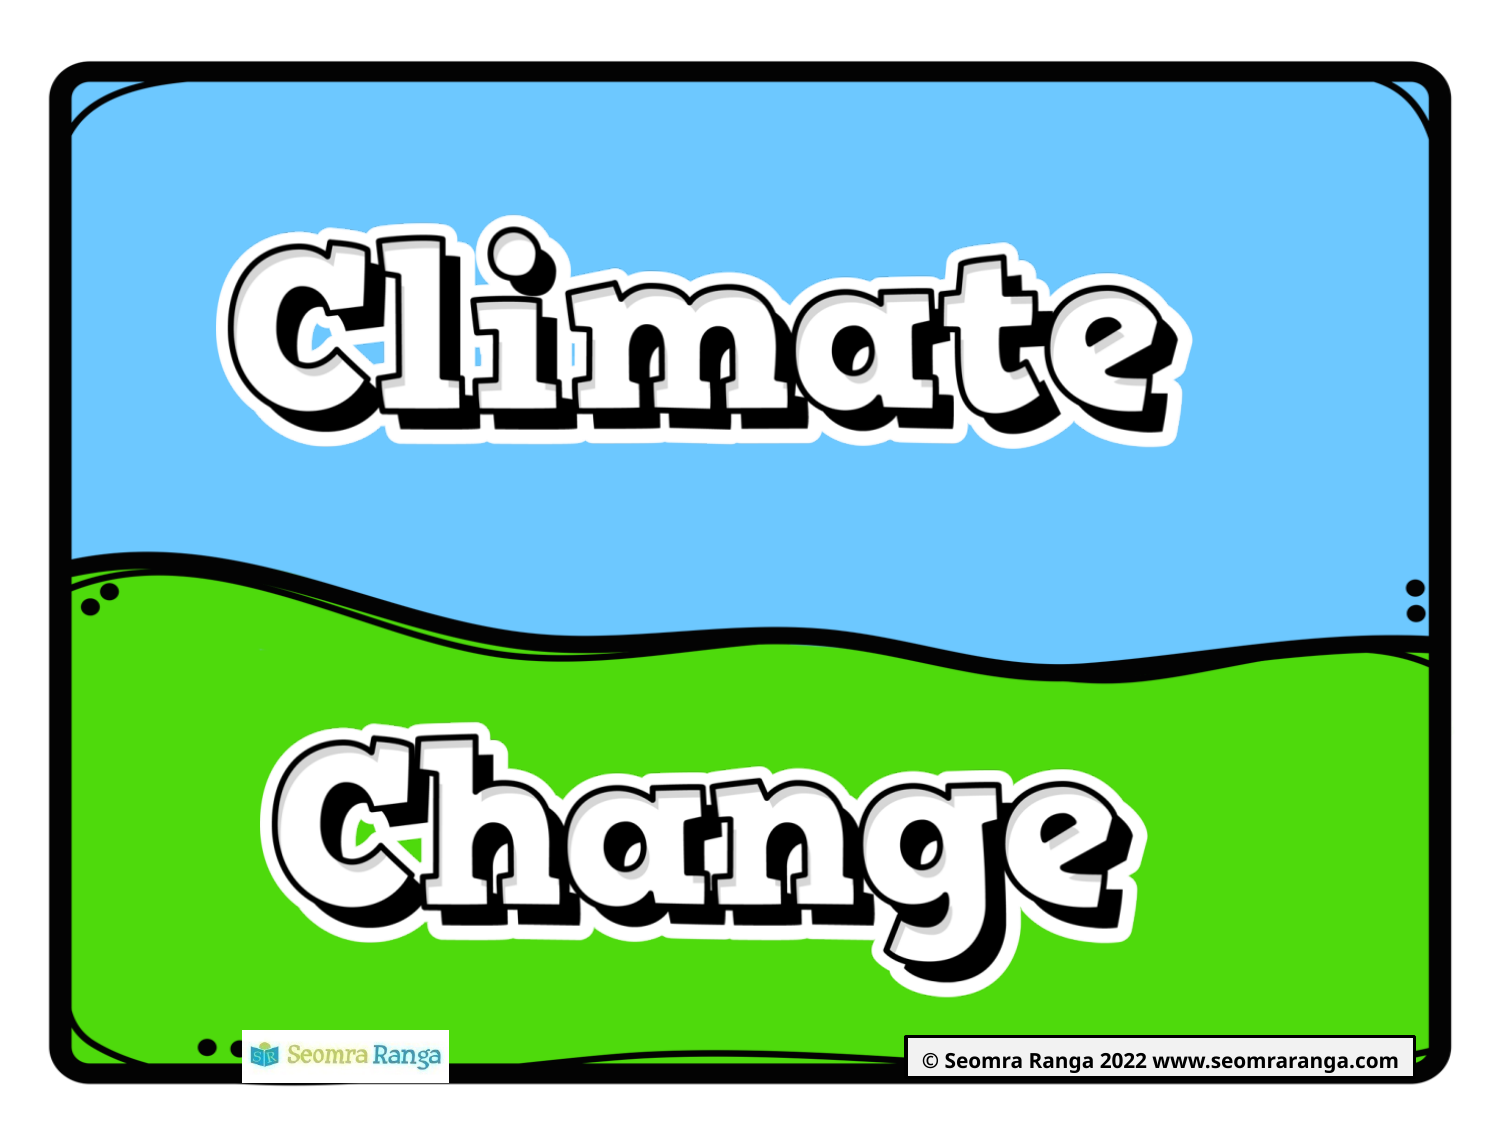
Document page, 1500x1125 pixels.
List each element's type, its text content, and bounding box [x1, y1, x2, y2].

text_box © Seomra Ranga 2022 www.seomraranga.com [1158, 1036, 1415, 1078]
picture [0, 0, 1500, 1125]
